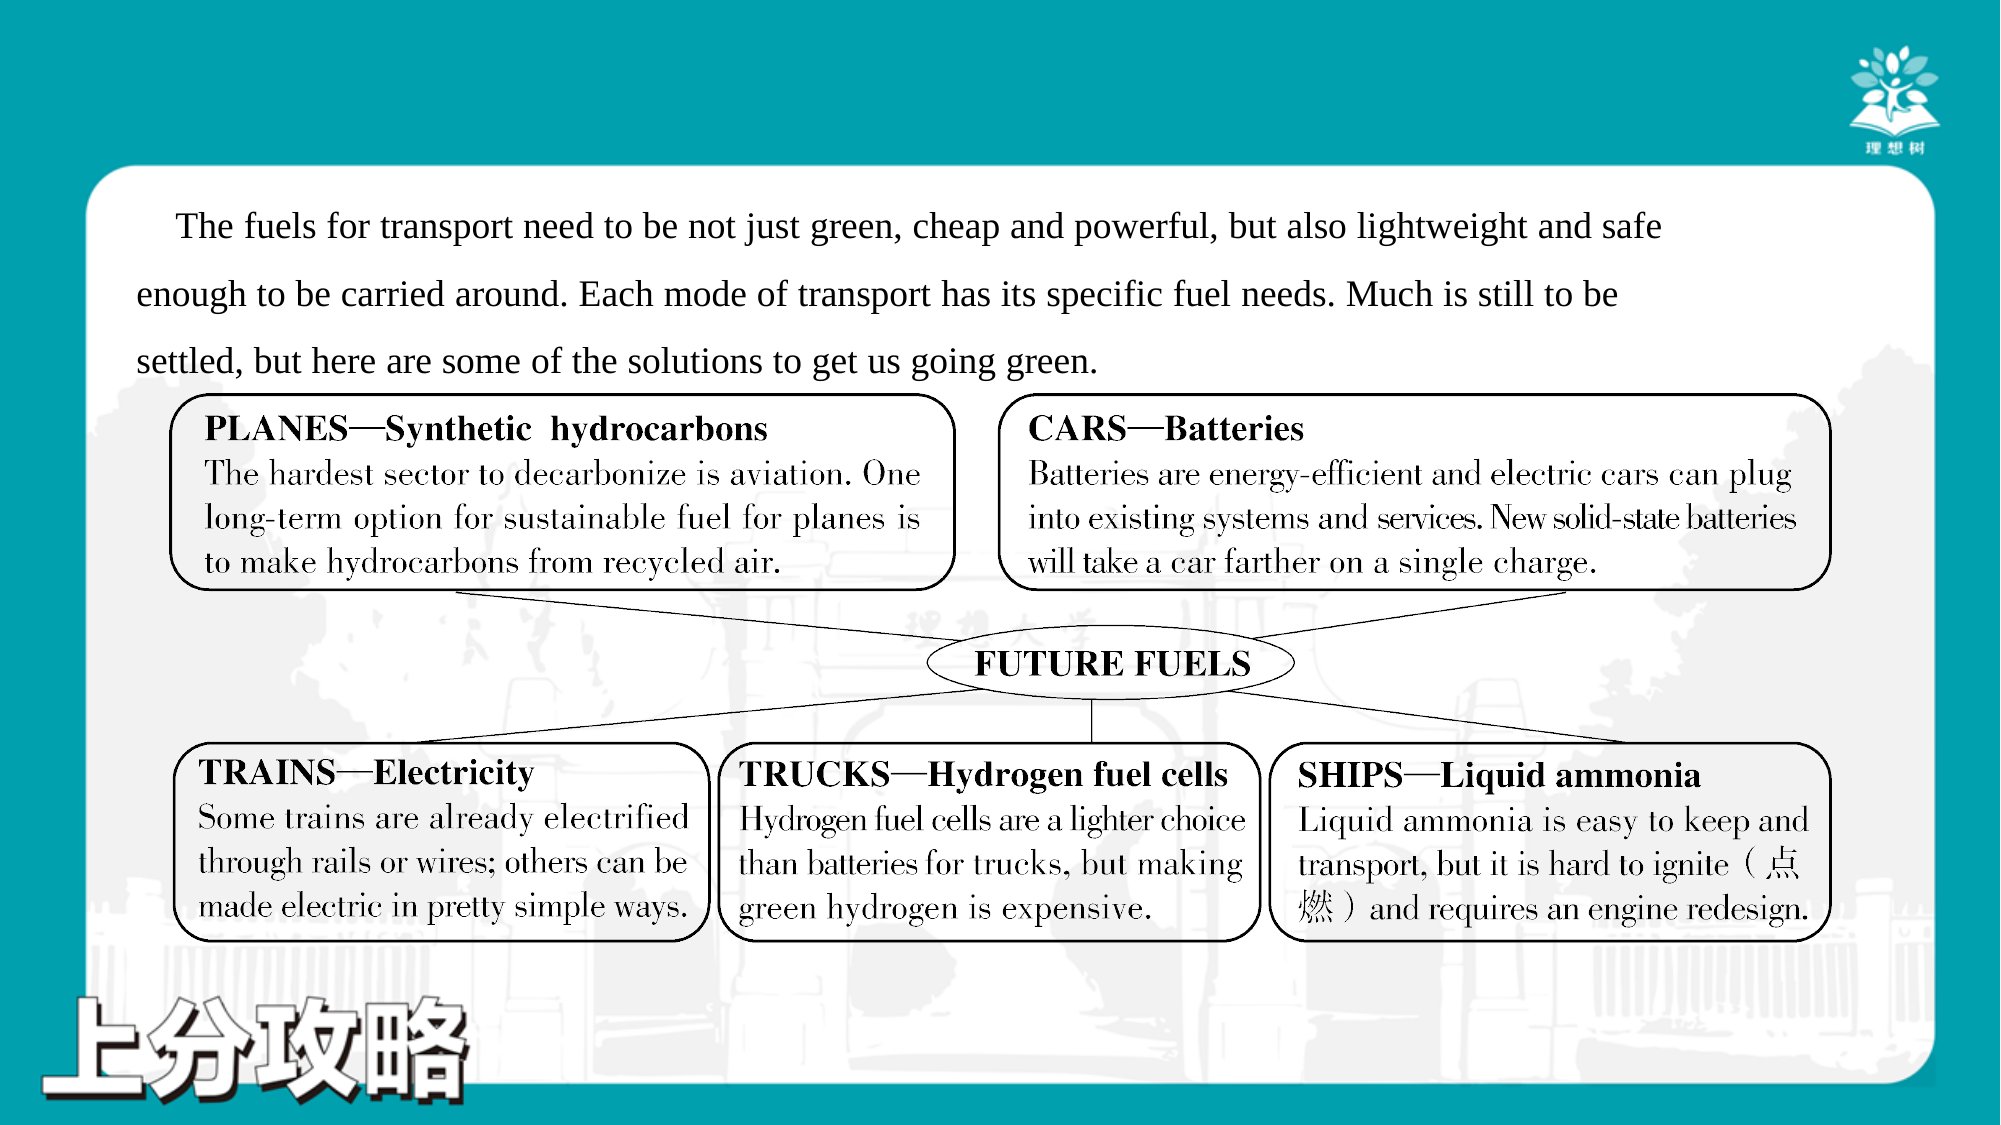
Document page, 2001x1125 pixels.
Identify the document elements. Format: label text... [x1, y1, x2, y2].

text_box The fuels for transport need to be not just green, cheap and powerful, but also lightweight and safe enough to be carried around. Each mode of transport has its specific fuel needs. Much is still to be settled, but here are some of the solutions to get us going green.#3.3 [136, 176, 1865, 373]
picture [0, 0, 2000, 1125]
